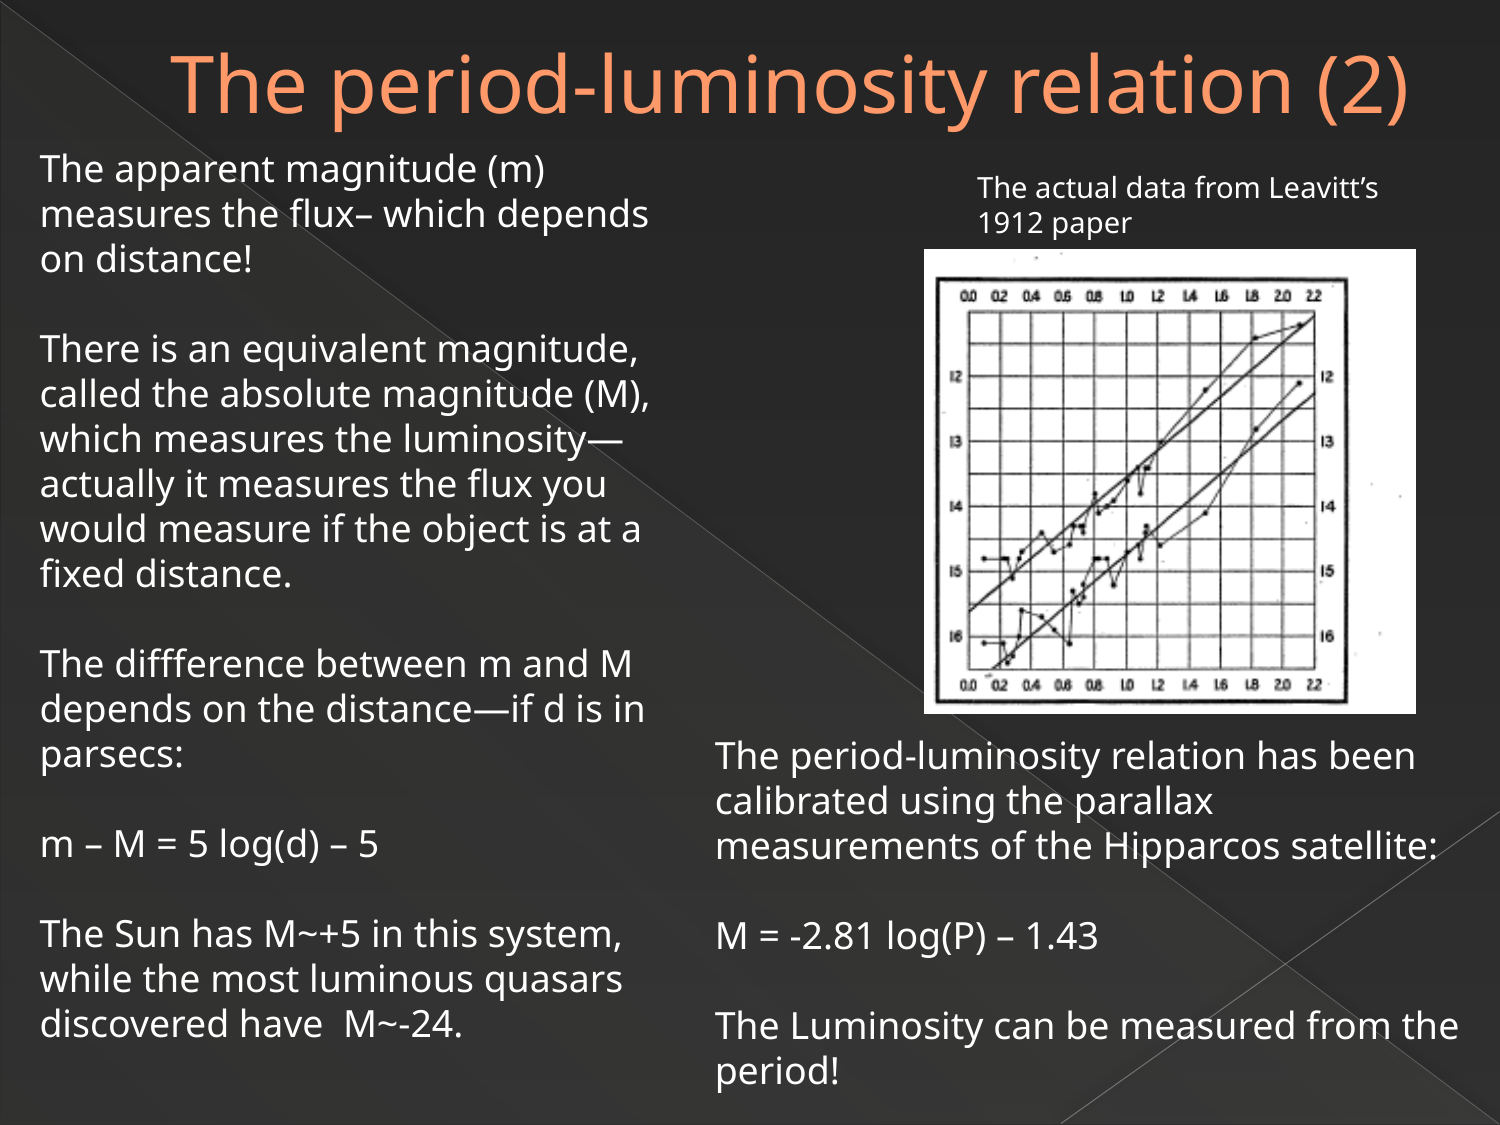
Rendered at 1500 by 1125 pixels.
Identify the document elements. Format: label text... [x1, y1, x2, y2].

text_box The period-luminosity relation has been calibrated using the parallax measurements of the Hipparcos satellite: M = -2.81 log(P) – 1.43 The Luminosity can be measured from the period! [699, 724, 1500, 1100]
text_box The apparent magnitude (m) measures the flux– which depends on distance! There is an equivalent magnitude, called the absolute magnitude (M), which measures the luminosity—actually it measures the flux you would measure if the object is at a fixed distance. The diffference between m and M depends on the distance—if d is in parsecs: m – M = 5 log(d) – 5 The Sun has M~+5 in this system, while the most luminous quasars discovered have M~-24. [24, 137, 713, 1098]
title The period-luminosity relation (2) [75, 24, 1425, 138]
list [924, 249, 1416, 714]
text_box The actual data from Leavitt’s 1912 paper [962, 162, 1400, 237]
